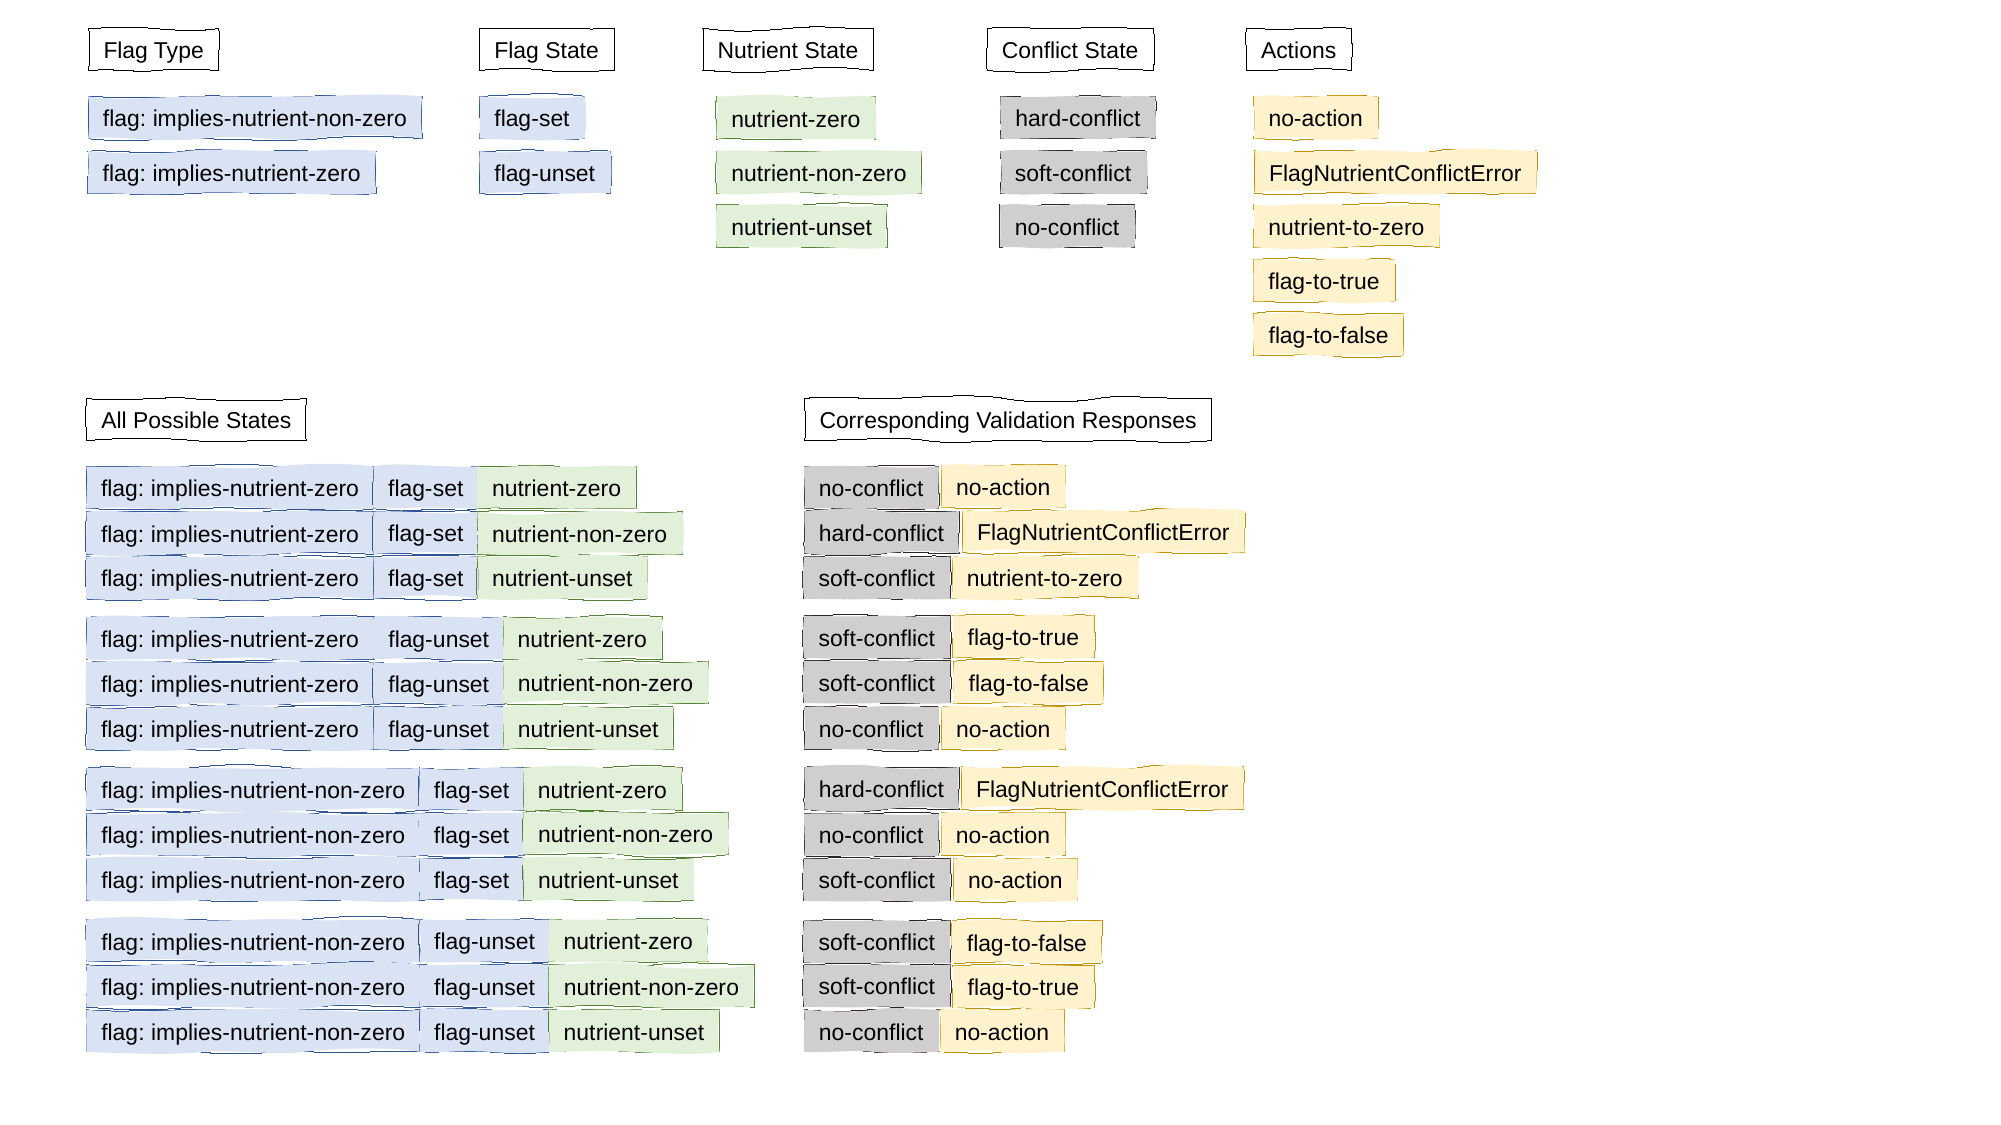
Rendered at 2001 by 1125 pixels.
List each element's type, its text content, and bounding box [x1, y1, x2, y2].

text_box nutrient-unset [503, 704, 674, 751]
text_box nutrient-unset [476, 554, 648, 601]
text_box soft-conflict [802, 919, 951, 964]
text_box nutrient-zero [503, 614, 663, 660]
text_box no-conflict [803, 1008, 940, 1053]
text_box soft-conflict [802, 857, 952, 902]
text_box flag-unset [372, 660, 505, 705]
text_box nutrient-non-zero [522, 809, 729, 858]
text_box no-action [941, 706, 1066, 751]
text_box flag: implies-nutrient-non-zero [86, 855, 419, 902]
text_box flag-unset [373, 705, 503, 751]
text_box no-action [939, 1008, 1065, 1054]
text_box flag-unset [372, 615, 503, 661]
text_box nutrient-non-zero [503, 659, 710, 706]
text_box flag-unset [418, 918, 548, 963]
text_box soft-conflict [802, 659, 952, 704]
text_box soft-conflict [1000, 149, 1148, 195]
text_box flag: implies-nutrient-zero [86, 463, 373, 511]
text_box Flag State [479, 28, 615, 72]
text_box flag: implies-nutrient-non-zero [88, 94, 423, 141]
text_box flag: implies-nutrient-zero [86, 615, 373, 662]
text_box flag-to-false [953, 659, 1104, 706]
text_box no-action [953, 857, 1078, 903]
text_box nutrient-non-zero [477, 510, 684, 557]
text_box hard-conflict [1000, 95, 1157, 140]
text_box flag-unset [479, 149, 612, 195]
text_box nutrient-unset [522, 856, 695, 902]
text_box no-action [941, 811, 1066, 857]
text_box flag: implies-nutrient-non-zero [85, 916, 419, 964]
text_box no-conflict [804, 465, 940, 510]
text_box nutrient-non-zero [715, 150, 922, 196]
text_box no-conflict [803, 705, 940, 752]
text_box flag-unset [418, 963, 549, 1008]
text_box flag-to-true [1253, 257, 1396, 304]
text_box flag: implies-nutrient-zero [85, 555, 374, 601]
text_box no-action [941, 464, 1066, 509]
text_box flag-set [418, 812, 525, 858]
text_box flag: implies-nutrient-zero [85, 705, 373, 752]
text_box soft-conflict [802, 963, 952, 1008]
text_box Actions [1245, 27, 1353, 71]
text_box flag-to-false [951, 918, 1103, 965]
text_box flag: implies-nutrient-non-zero [86, 961, 421, 1010]
text_box nutrient-unset [548, 1009, 720, 1054]
text_box flag-to-false [1252, 311, 1404, 358]
text_box flag: implies-nutrient-non-zero [86, 811, 419, 858]
text_box hard-conflict [803, 764, 960, 812]
text_box Nutrient State [702, 26, 874, 73]
text_box flag-set [373, 555, 478, 601]
text_box nutrient-zero [715, 94, 877, 140]
text_box no-conflict [999, 204, 1136, 249]
text_box Flag Type [88, 27, 220, 72]
text_box soft-conflict [802, 614, 952, 659]
text_box Corresponding Validation Responses [804, 395, 1212, 443]
text_box FlagNutrientConflictError [1254, 148, 1538, 195]
text_box nutrient-zero [523, 765, 683, 812]
text_box flag-set [419, 857, 523, 901]
text_box flag-to-true [952, 964, 1096, 1010]
text_box nutrient-zero [548, 917, 709, 963]
text_box flag-set [479, 93, 587, 141]
text_box nutrient-unset [715, 202, 888, 249]
text_box flag-unset [419, 1008, 549, 1054]
text_box flag-set [372, 464, 477, 511]
text_box flag-set [372, 509, 477, 555]
text_box flag-set [418, 767, 523, 812]
text_box hard-conflict [803, 508, 960, 556]
text_box flag: implies-nutrient-zero [85, 660, 373, 707]
text_box FlagNutrientConflictError [961, 764, 1245, 811]
text_box nutrient-zero [476, 465, 637, 509]
text_box nutrient-to-zero [952, 554, 1139, 601]
text_box no-conflict [804, 812, 940, 857]
text_box soft-conflict [802, 555, 952, 600]
text_box All Possible States [85, 397, 307, 442]
text_box flag: implies-nutrient-non-zero [86, 1008, 420, 1054]
text_box Conflict State [986, 27, 1155, 73]
text_box flag: implies-nutrient-non-zero [85, 764, 419, 813]
text_box no-action [1253, 95, 1379, 141]
text_box FlagNutrientConflictError [962, 507, 1246, 555]
text_box nutrient-to-zero [1253, 202, 1441, 250]
text_box flag-to-true [952, 614, 1096, 660]
text_box flag: implies-nutrient-zero [87, 149, 377, 195]
text_box nutrient-non-zero [548, 962, 755, 1009]
text_box flag: implies-nutrient-zero [85, 509, 374, 556]
